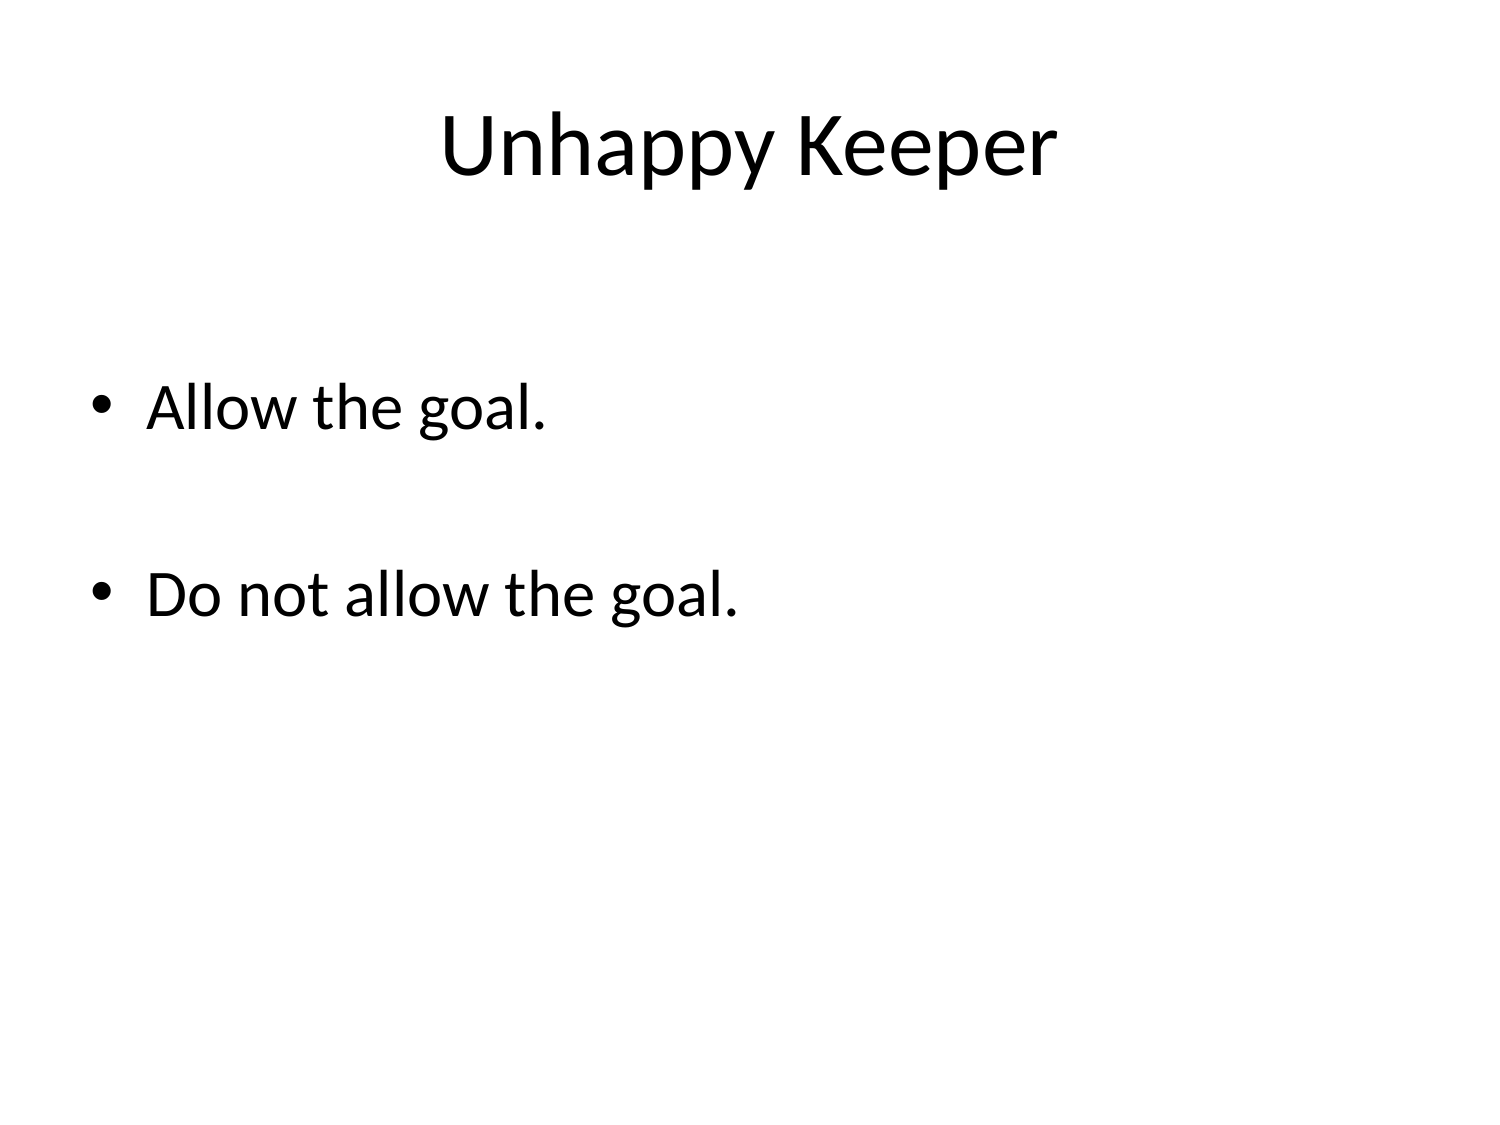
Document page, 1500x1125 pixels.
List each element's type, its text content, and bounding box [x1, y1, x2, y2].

list Allow the goal. Do not allow the goal. [75, 262, 1425, 1005]
title Unhappy Keeper [75, 45, 1425, 233]
